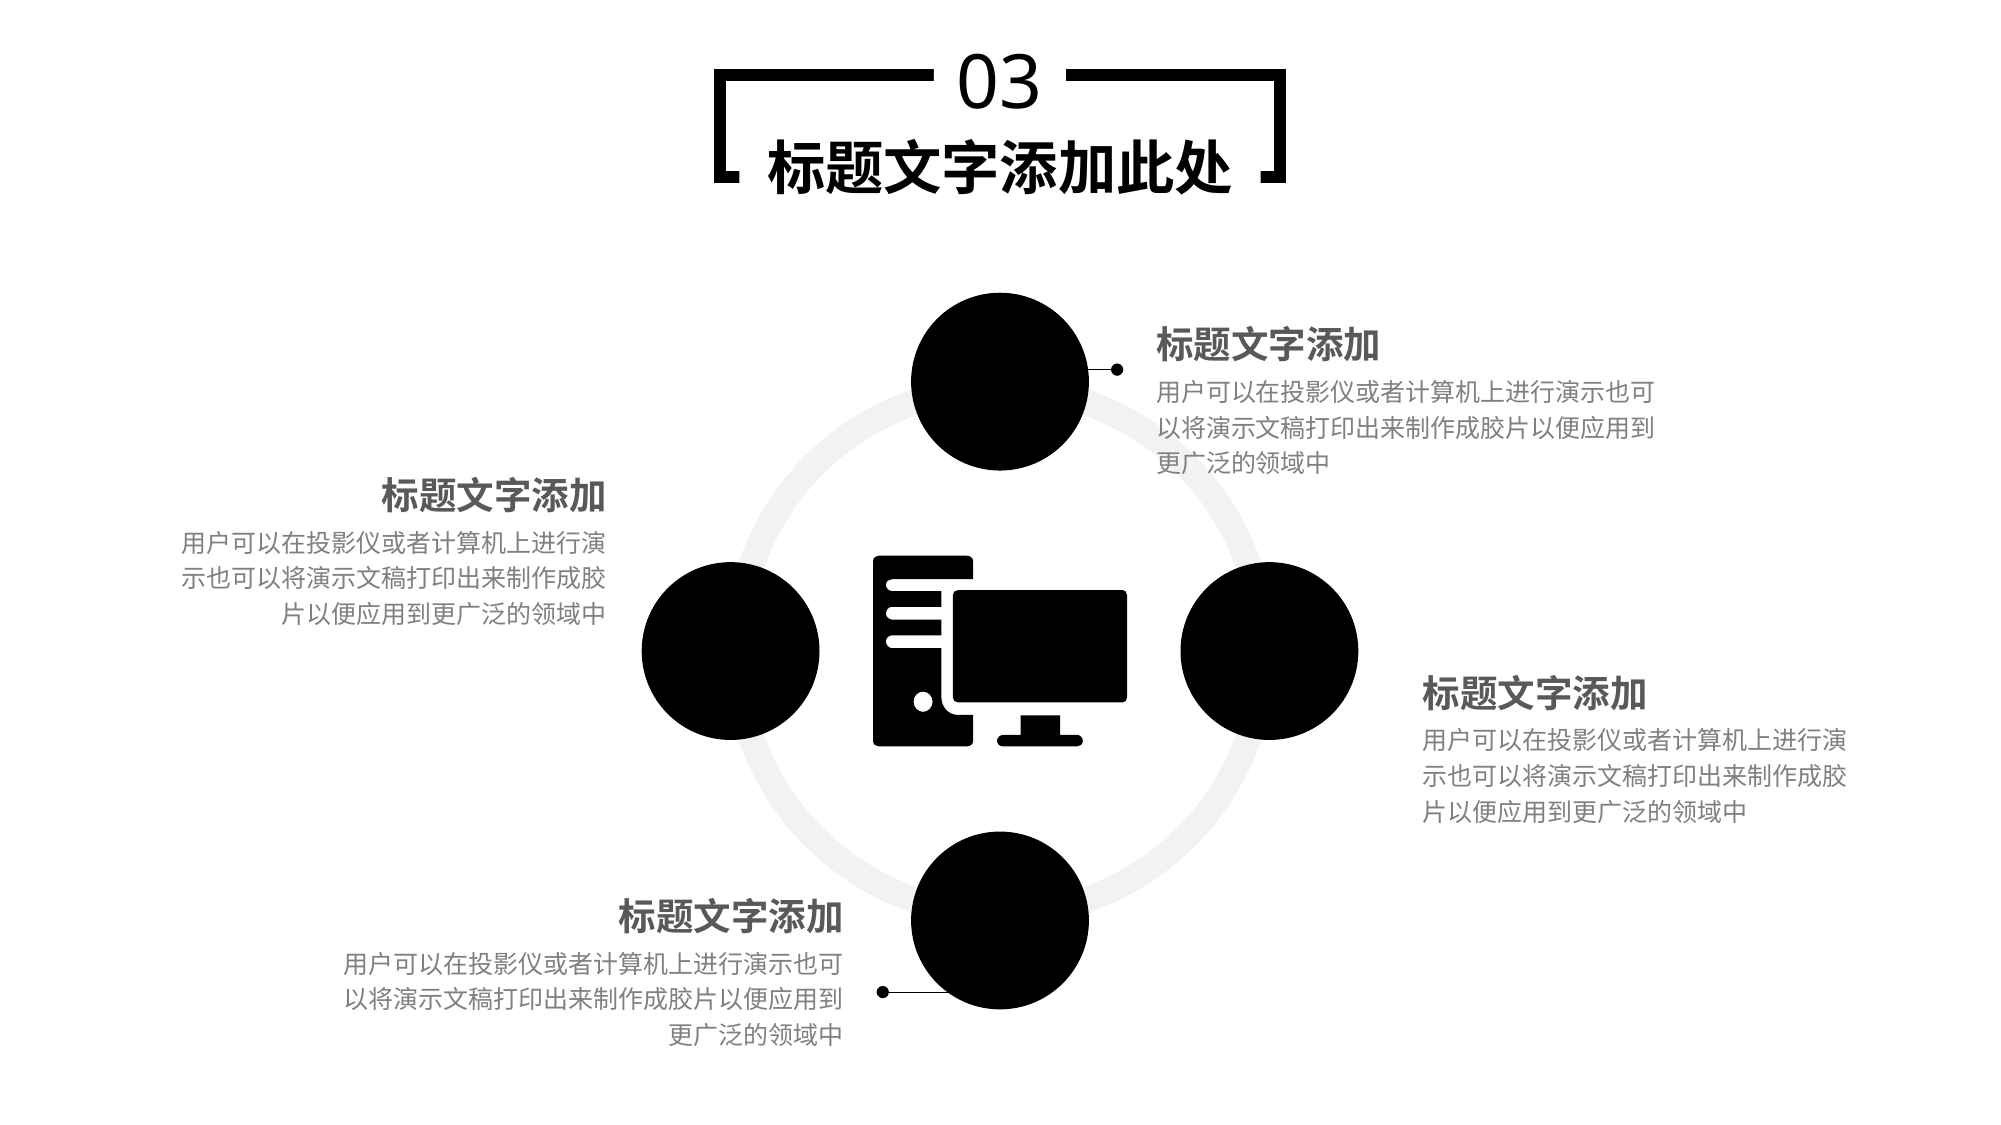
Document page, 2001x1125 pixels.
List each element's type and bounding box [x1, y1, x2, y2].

text_box [159, 455, 622, 639]
text_box [1141, 305, 1675, 488]
text_box [325, 876, 859, 1060]
text_box [641, 292, 1359, 1010]
text_box [1407, 653, 1870, 836]
text_box [719, 26, 1280, 210]
